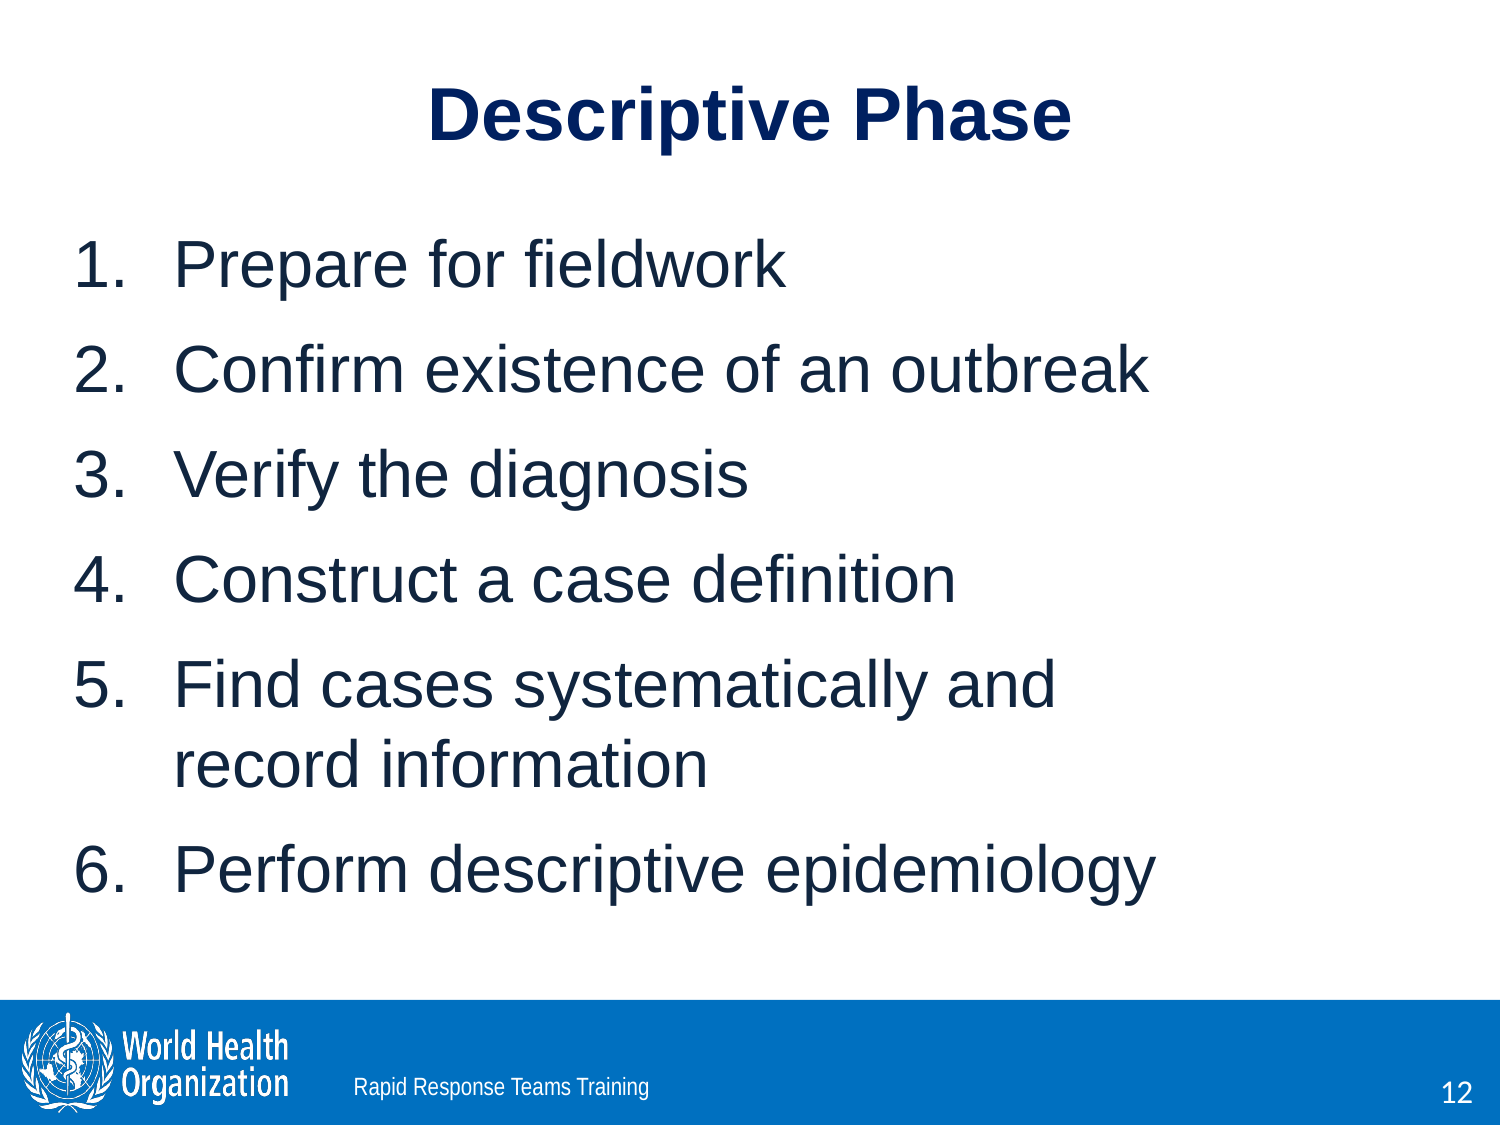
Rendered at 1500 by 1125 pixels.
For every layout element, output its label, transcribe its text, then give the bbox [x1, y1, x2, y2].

text_box Descriptive Phase [62, 57, 1439, 220]
picture [21, 1012, 288, 1113]
text_box Prepare for fieldwork Confirm existence of an outbreak Verify the diagnosis Construct a case definition Find cases systematically and record information Perform descriptive epidemiology [58, 213, 1175, 1000]
